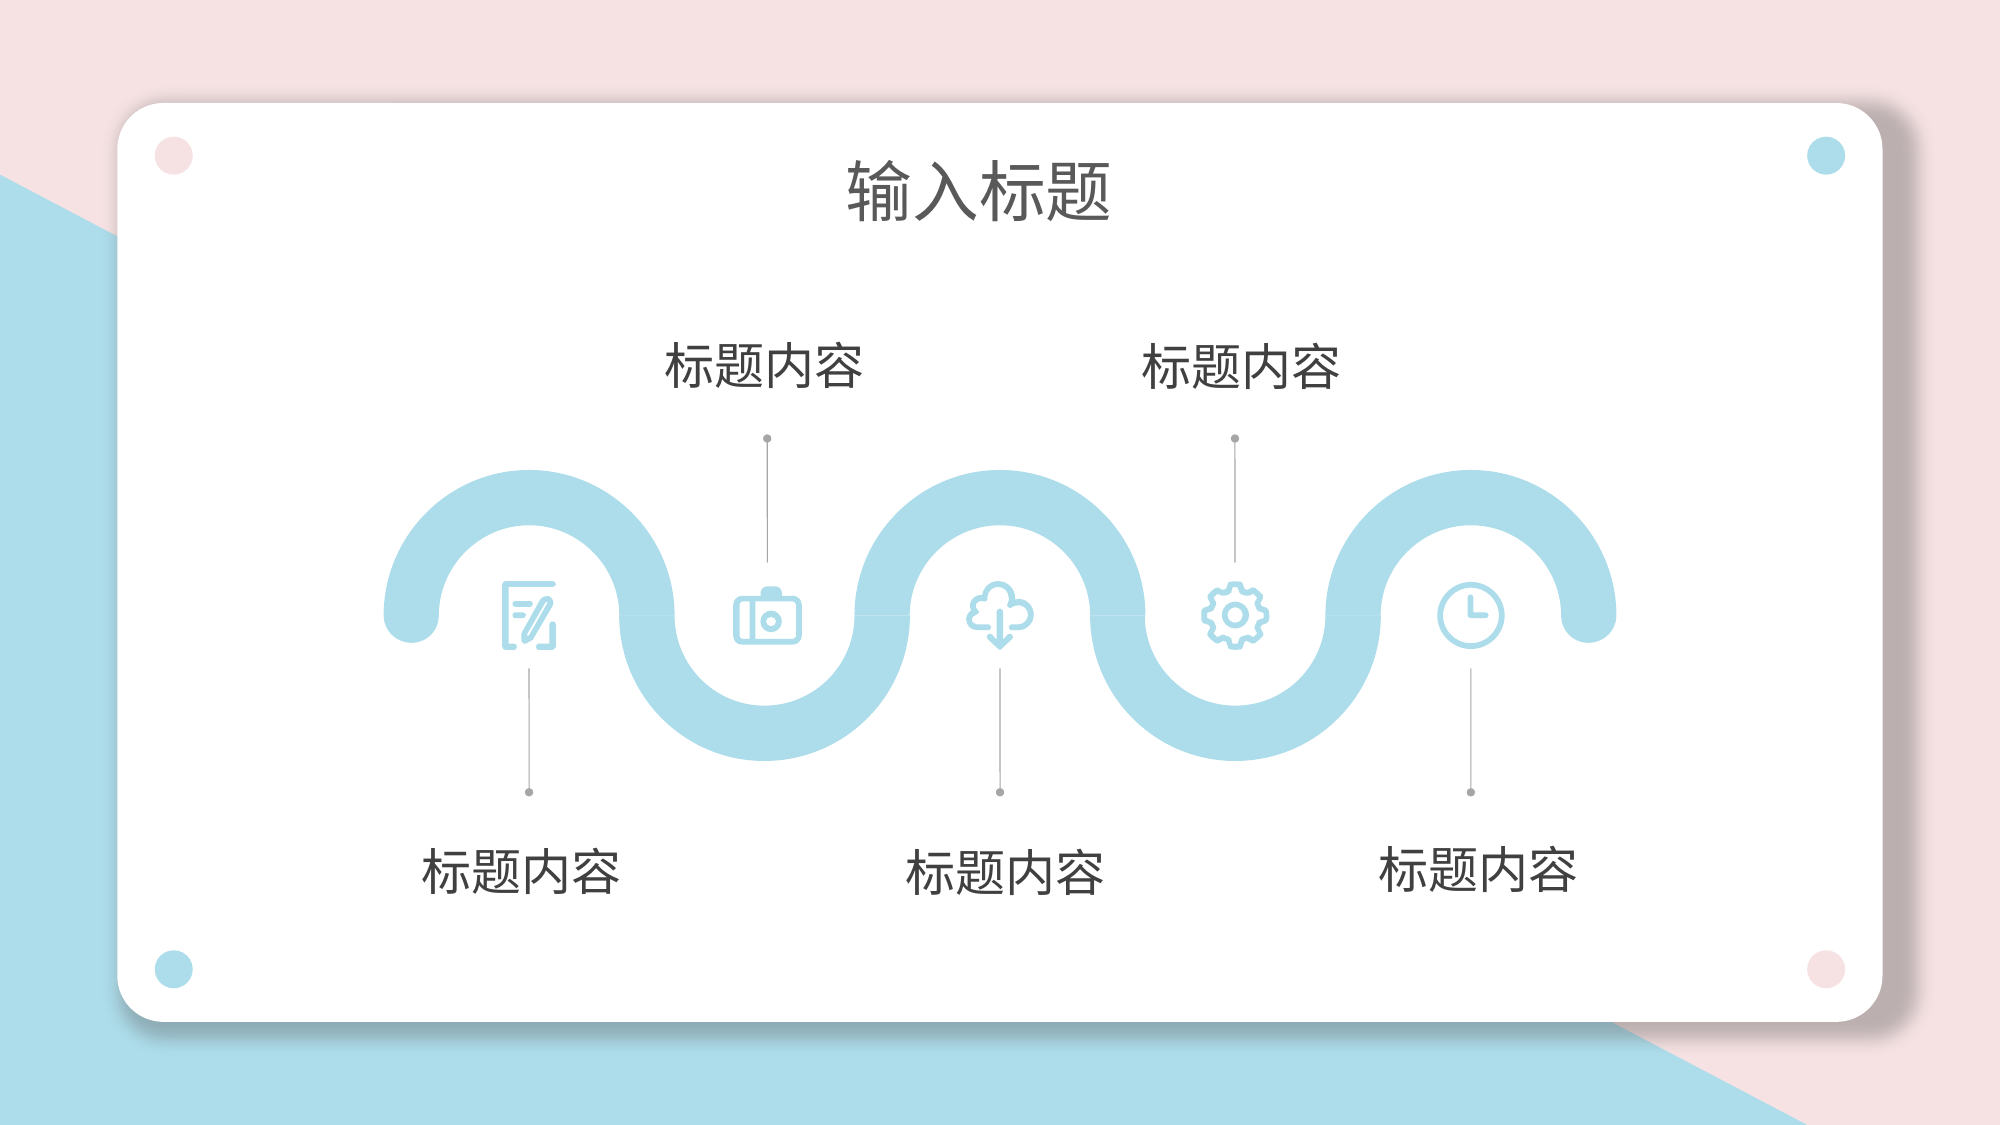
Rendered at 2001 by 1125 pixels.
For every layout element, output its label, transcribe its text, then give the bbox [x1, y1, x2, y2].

text_box [763, 434, 772, 469]
text_box [1466, 761, 1476, 797]
text_box [153, 135, 194, 176]
text_box [116, 101, 1884, 1023]
text_box [153, 949, 194, 990]
text_box 输入标题 [830, 142, 1170, 238]
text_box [1437, 581, 1505, 649]
text_box [1806, 135, 1847, 176]
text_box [383, 469, 1617, 761]
text_box 标题内容 [816, 834, 1194, 909]
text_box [1201, 581, 1270, 650]
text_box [733, 586, 802, 645]
text_box [1230, 434, 1240, 469]
text_box 标题内容 [575, 327, 954, 402]
text_box 标题内容 [332, 833, 711, 909]
text_box [0, 173, 1808, 1125]
text_box 标题内容 [1052, 327, 1431, 403]
text_box [1806, 949, 1847, 990]
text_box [966, 581, 1034, 650]
text_box [995, 761, 1005, 797]
text_box [524, 761, 534, 797]
text_box 标题内容 [1289, 831, 1668, 907]
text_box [502, 581, 556, 650]
